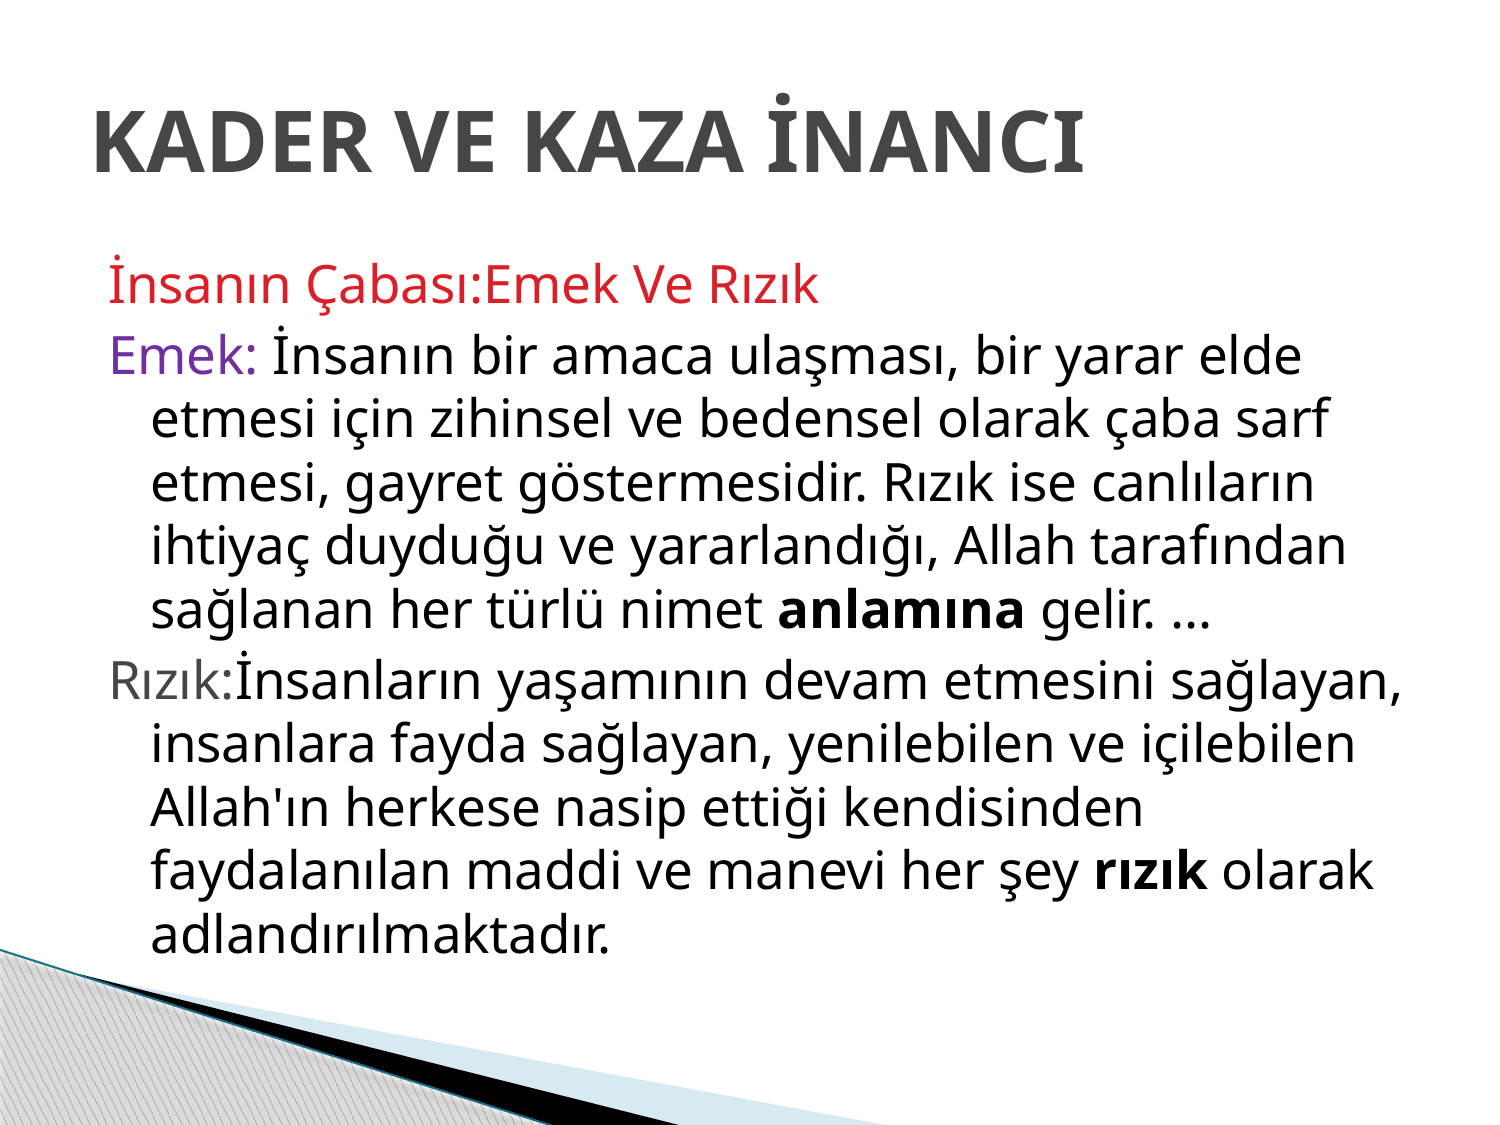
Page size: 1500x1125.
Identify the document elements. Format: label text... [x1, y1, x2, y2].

list İnsanın Çabası:Emek Ve Rızık Emek: İnsanın bir amaca ulaşması, bir yarar elde etmesi için zihinsel ve bedensel olarak çaba sarf etmesi, gayret göstermesidir. Rızık ise canlıların ihtiyaç duyduğu ve yararlandığı, Allah tarafından sağlanan her türlü nimet anlamına gelir. ... Rızık:İnsanların yaşamının devam etmesini sağlayan, insanlara fayda sağlayan, yenilebilen ve içilebilen Allah'ın herkese nasip ettiği kendisinden faydalanılan maddi ve manevi her şey rızık olarak adlandırılmaktadır. [75, 243, 1425, 986]
title KADER VE KAZA İNANCI [75, 45, 1425, 233]
